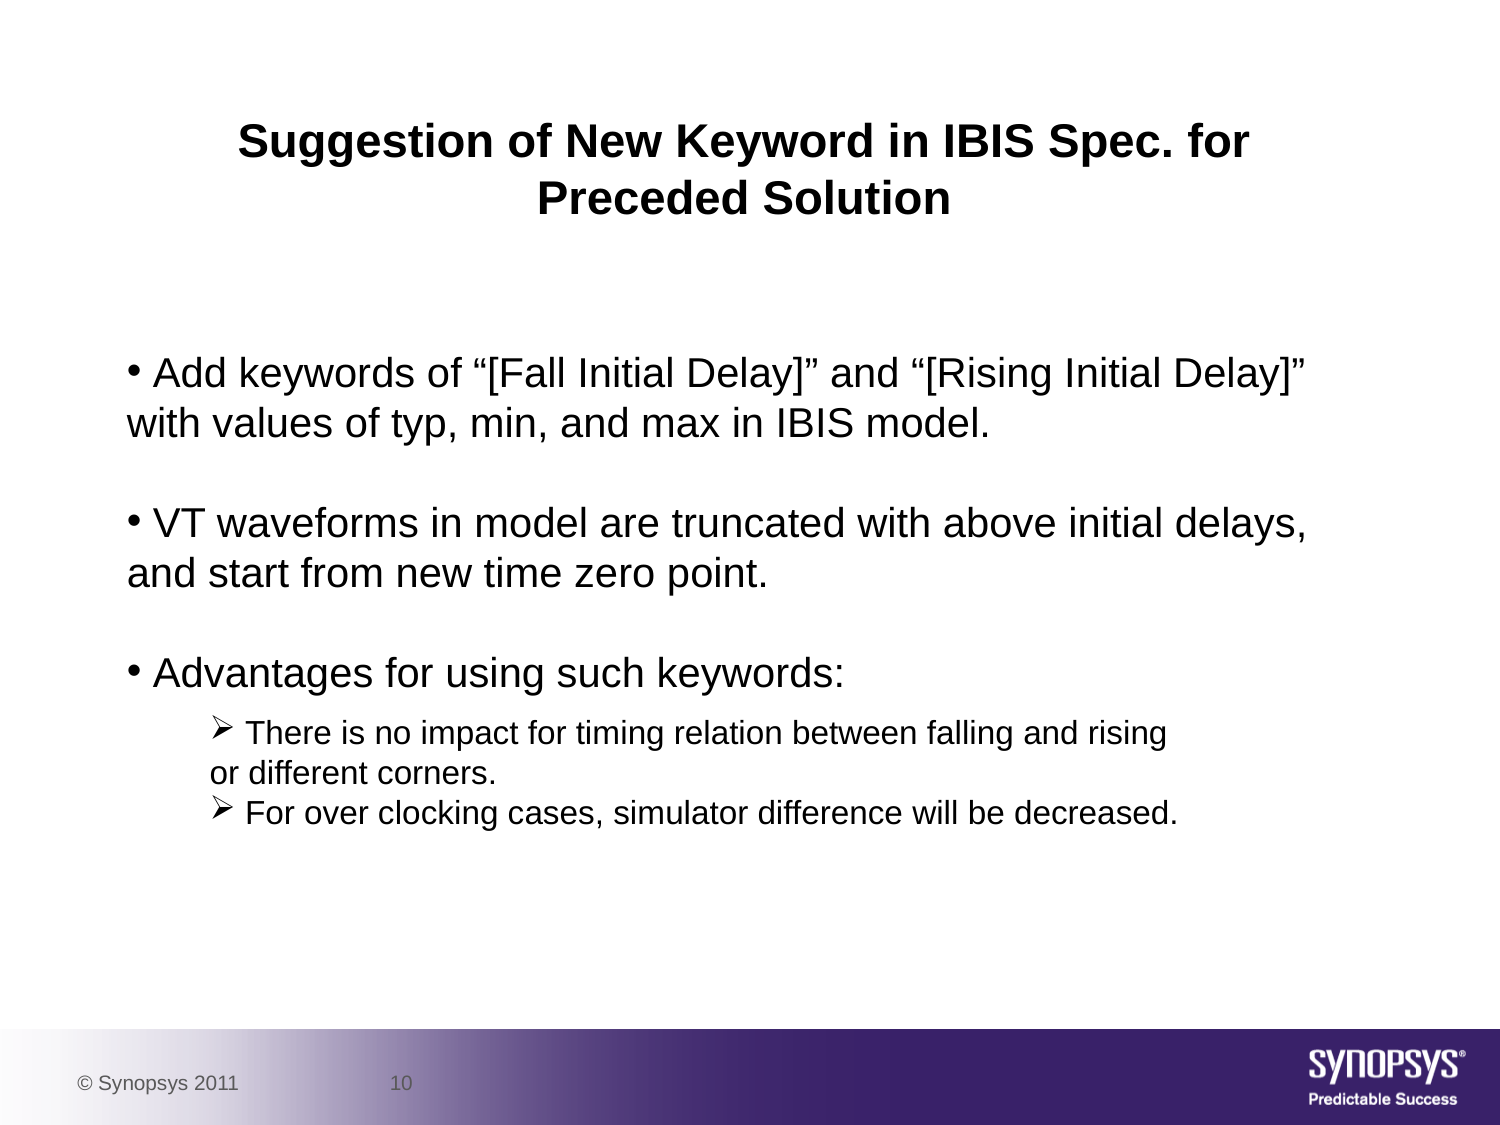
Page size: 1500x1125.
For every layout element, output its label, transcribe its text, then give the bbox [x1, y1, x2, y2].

text_box There is no impact for timing relation between falling and rising or different corners. For over clocking cases, simulator difference will be decreased. [194, 704, 1223, 839]
text_box Suggestion of New Keyword in IBIS Spec. for Preceded Solution [171, 101, 1317, 232]
text_box Add keywords of “[Fall Initial Delay]” and “[Rising Initial Delay]” with values of typ, min, and max in IBIS model. VT waveforms in model are truncated with above initial delays, and start from new time zero point. Advantages for using such keywords: [112, 338, 1400, 753]
picture [0, 1029, 1500, 1125]
